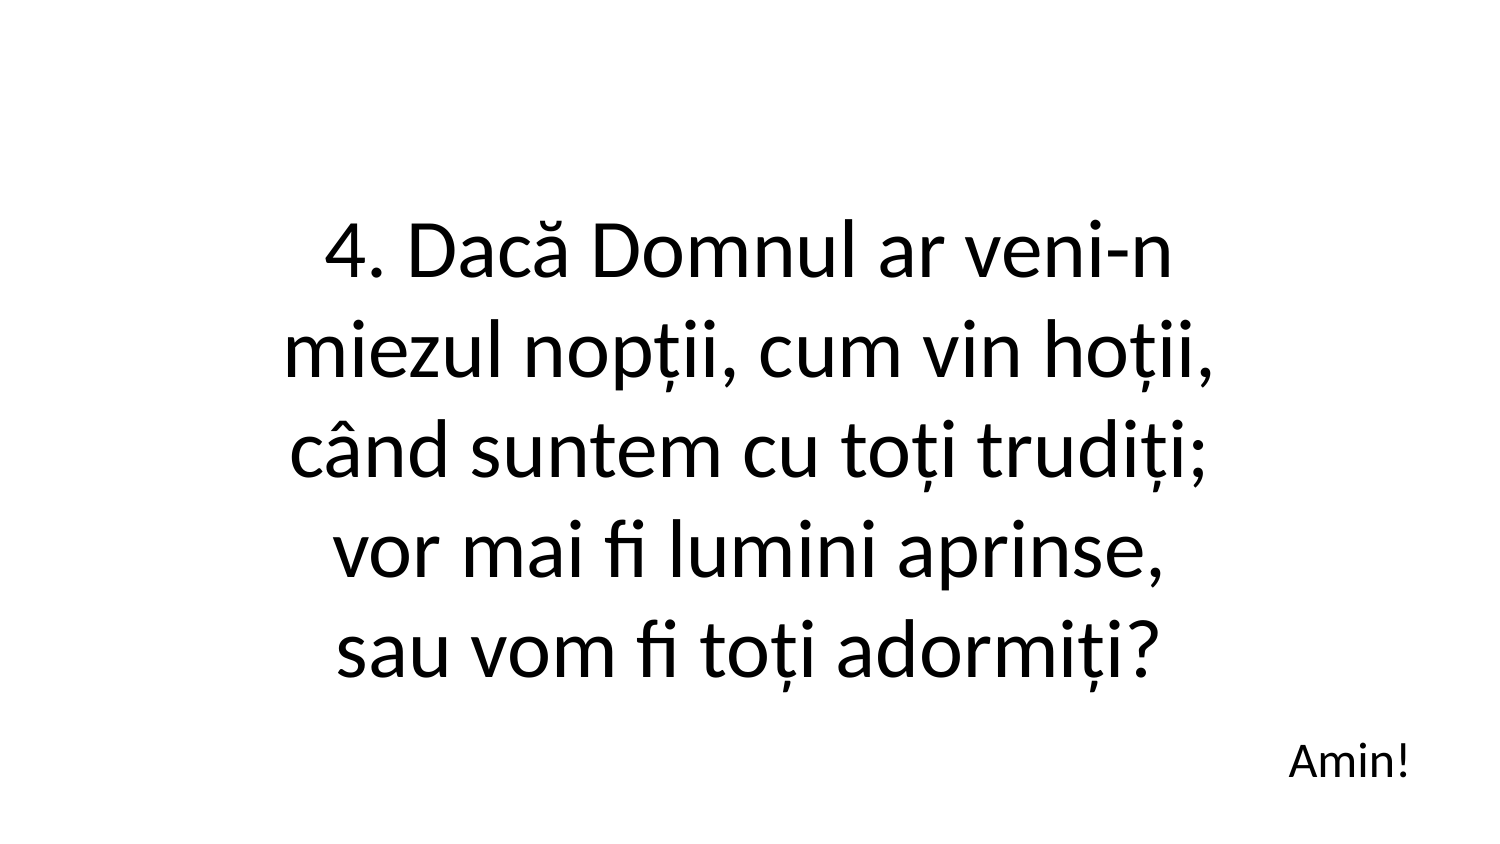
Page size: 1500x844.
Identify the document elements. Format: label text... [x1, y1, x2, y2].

text_box 4. Dacă Domnul ar veni-n miezul nopții, cum vin hoții, când suntem cu toți trudiți; vor mai fi lumini aprinse, sau vom fi toți adormiți? [267, 142, 1232, 702]
text_box Amin! [1273, 674, 1427, 795]
